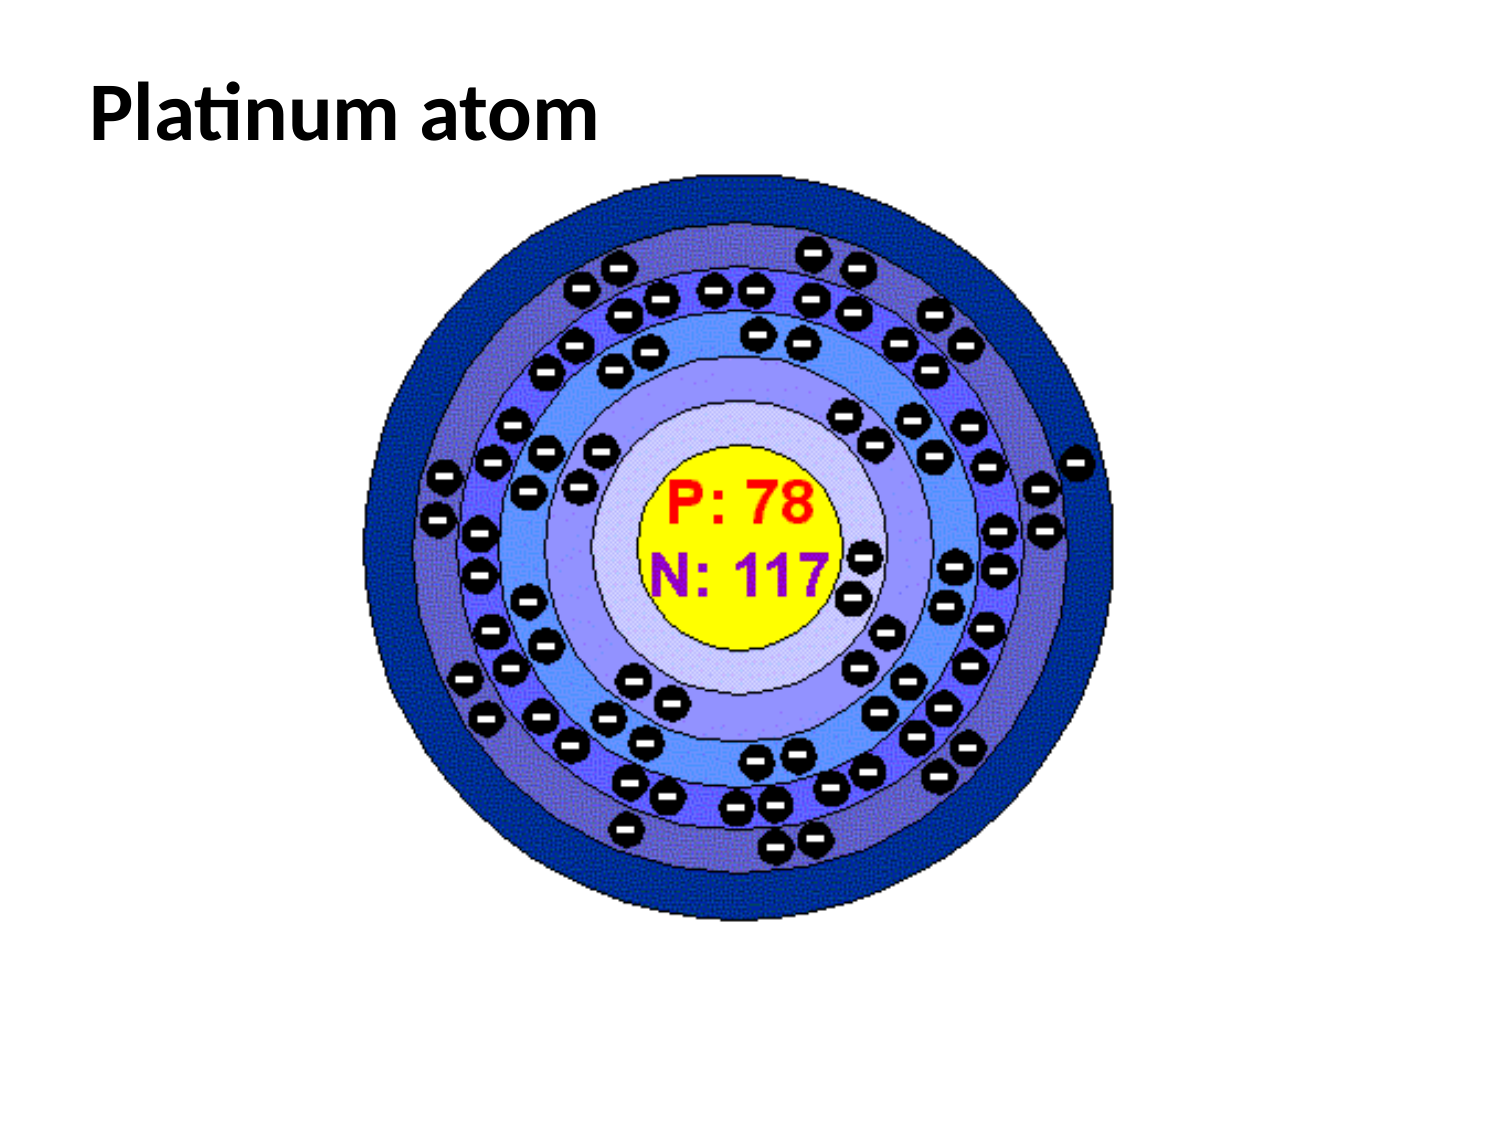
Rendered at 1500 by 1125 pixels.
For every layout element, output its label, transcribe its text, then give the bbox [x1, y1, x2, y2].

text_box Platinum atom [75, 50, 850, 165]
picture [349, 162, 1125, 933]
